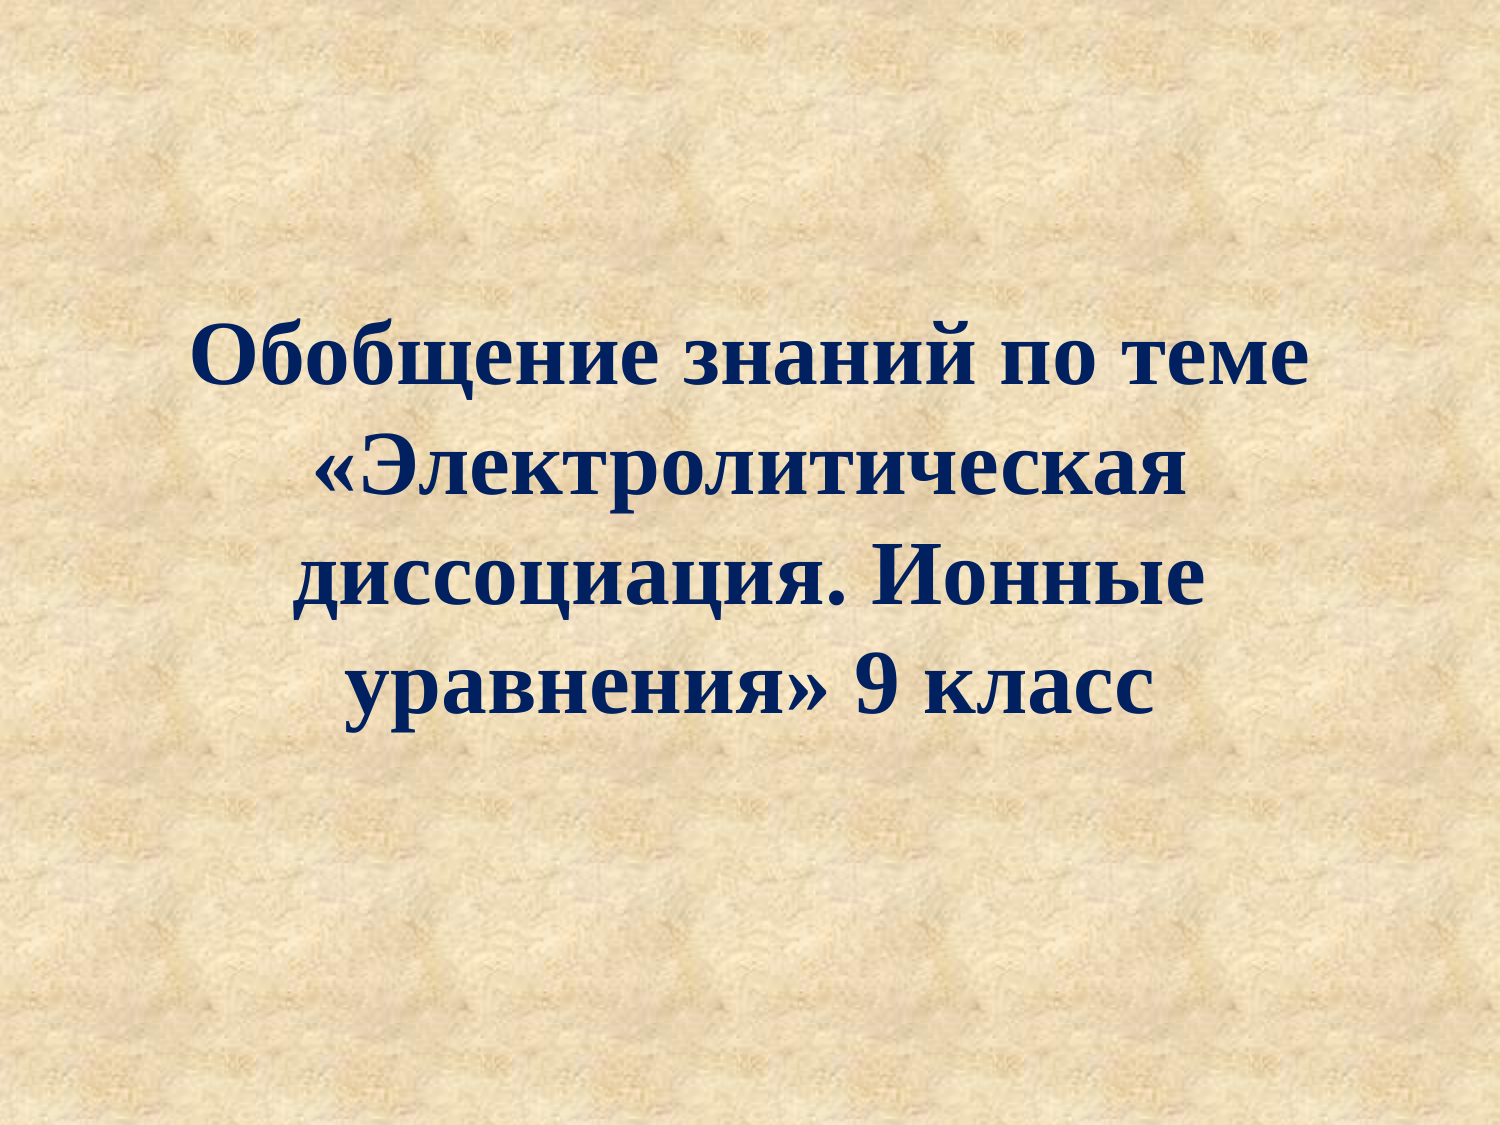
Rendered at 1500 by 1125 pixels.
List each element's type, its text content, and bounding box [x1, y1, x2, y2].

title Обобщение знаний по теме «Электролитическая диссоциация. Ионные уравнения» 9 класс [75, 45, 1425, 1090]
picture [0, 0, 1500, 1125]
